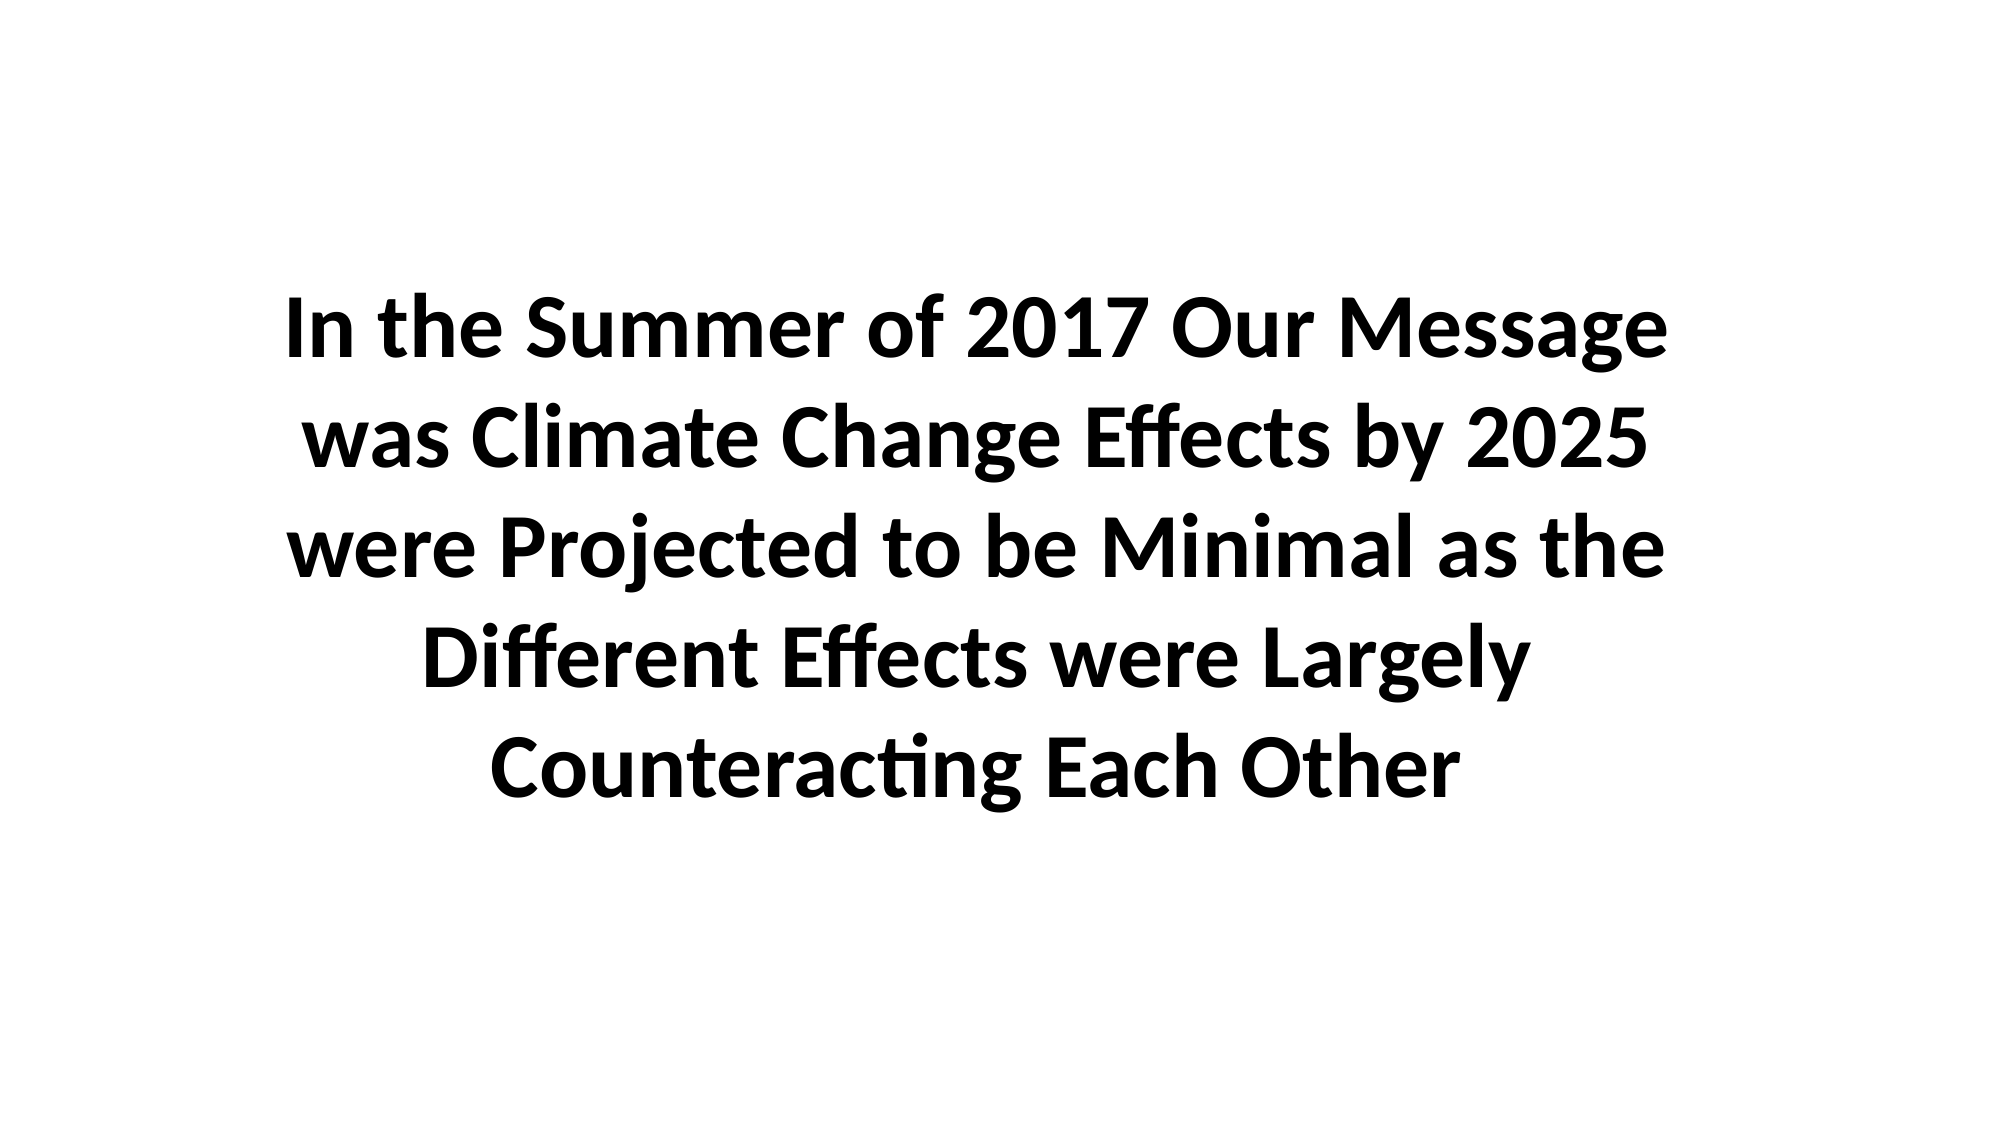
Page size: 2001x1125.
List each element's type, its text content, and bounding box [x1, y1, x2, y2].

text_box In the Summer of 2017 Our Message was Climate Change Effects by 2025 were Projected to be Minimal as the Different Effects were Largely Counteracting Each Other [244, 258, 1710, 824]
